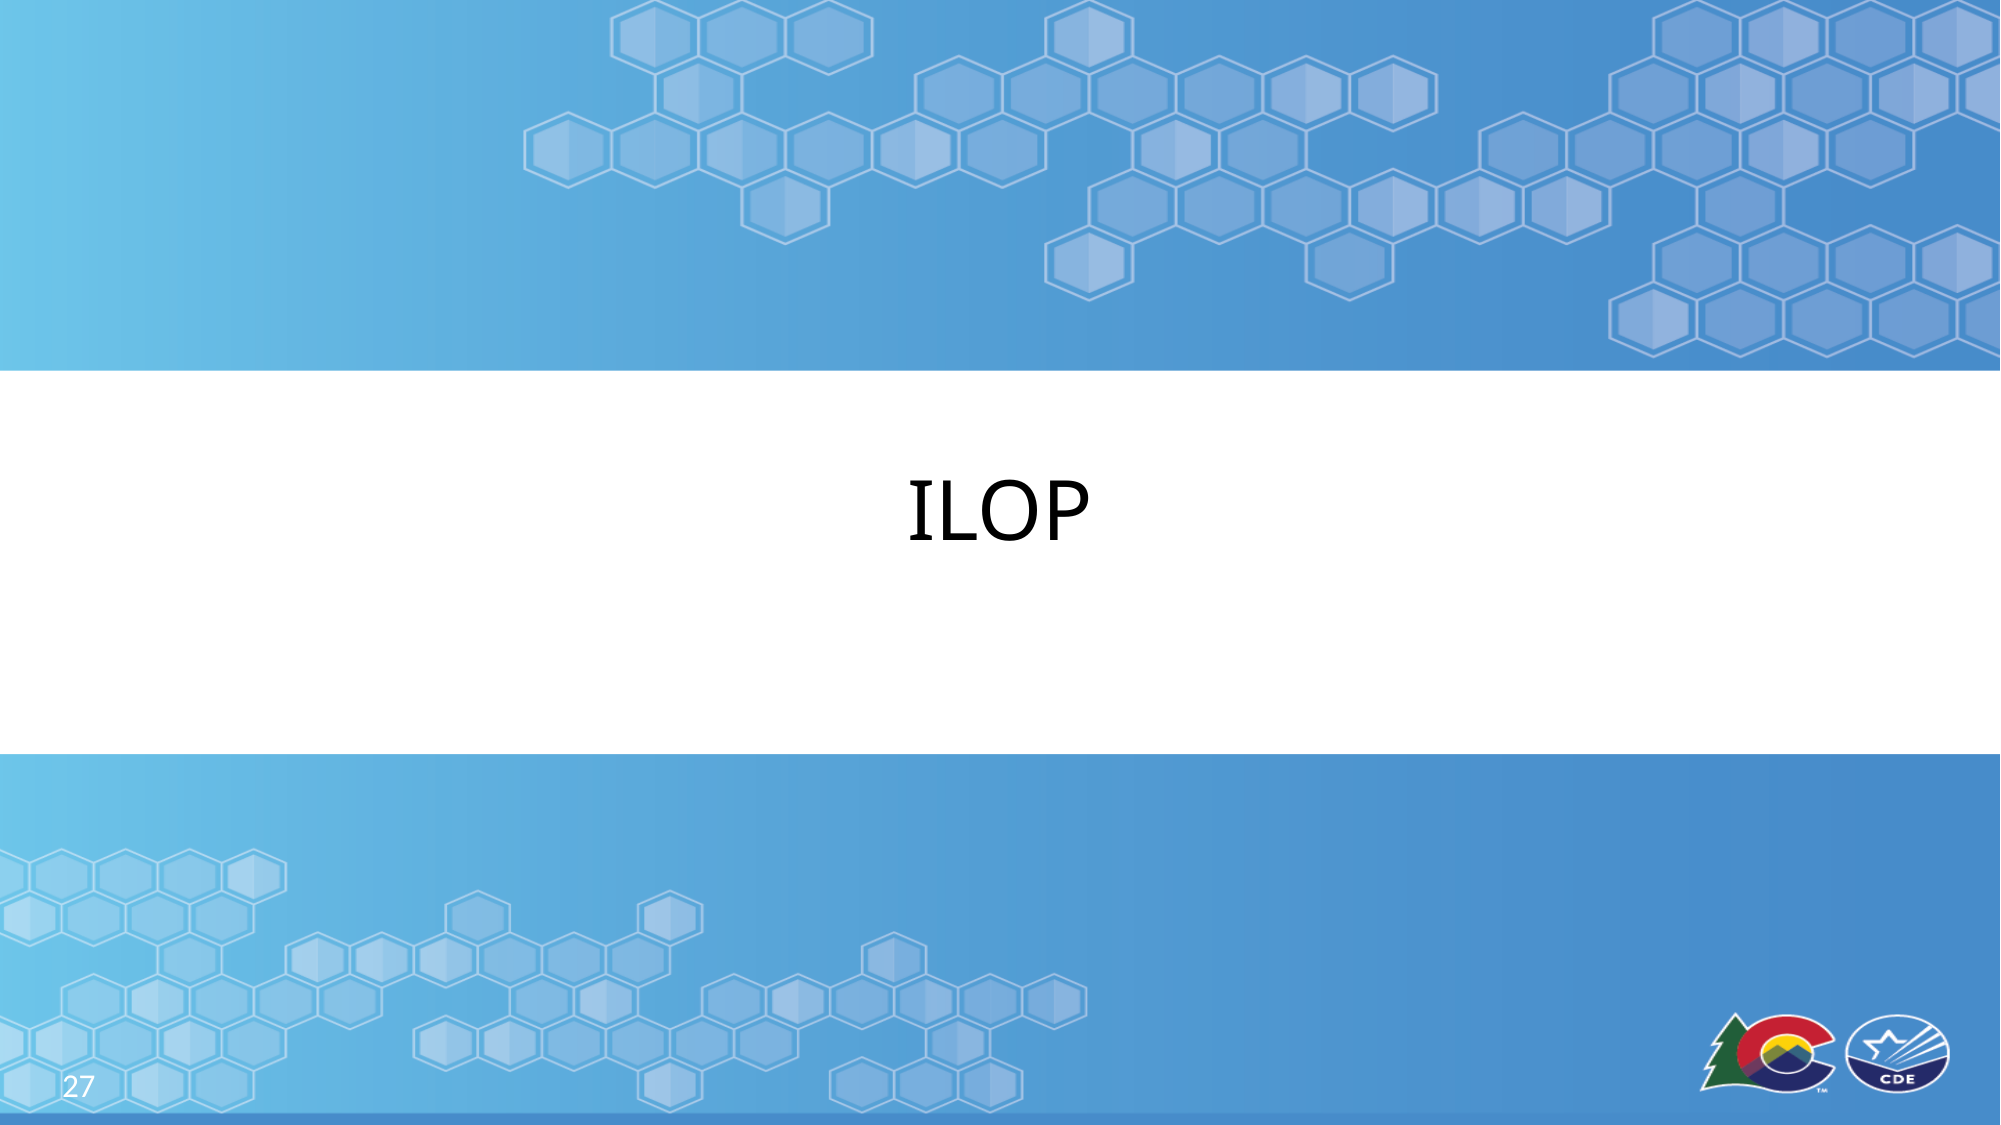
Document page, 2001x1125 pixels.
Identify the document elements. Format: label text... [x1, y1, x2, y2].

slide_number 27 [47, 1054, 498, 1115]
picture [0, 755, 2000, 1125]
title ILOP [0, 370, 2000, 755]
picture [0, 0, 2000, 370]
